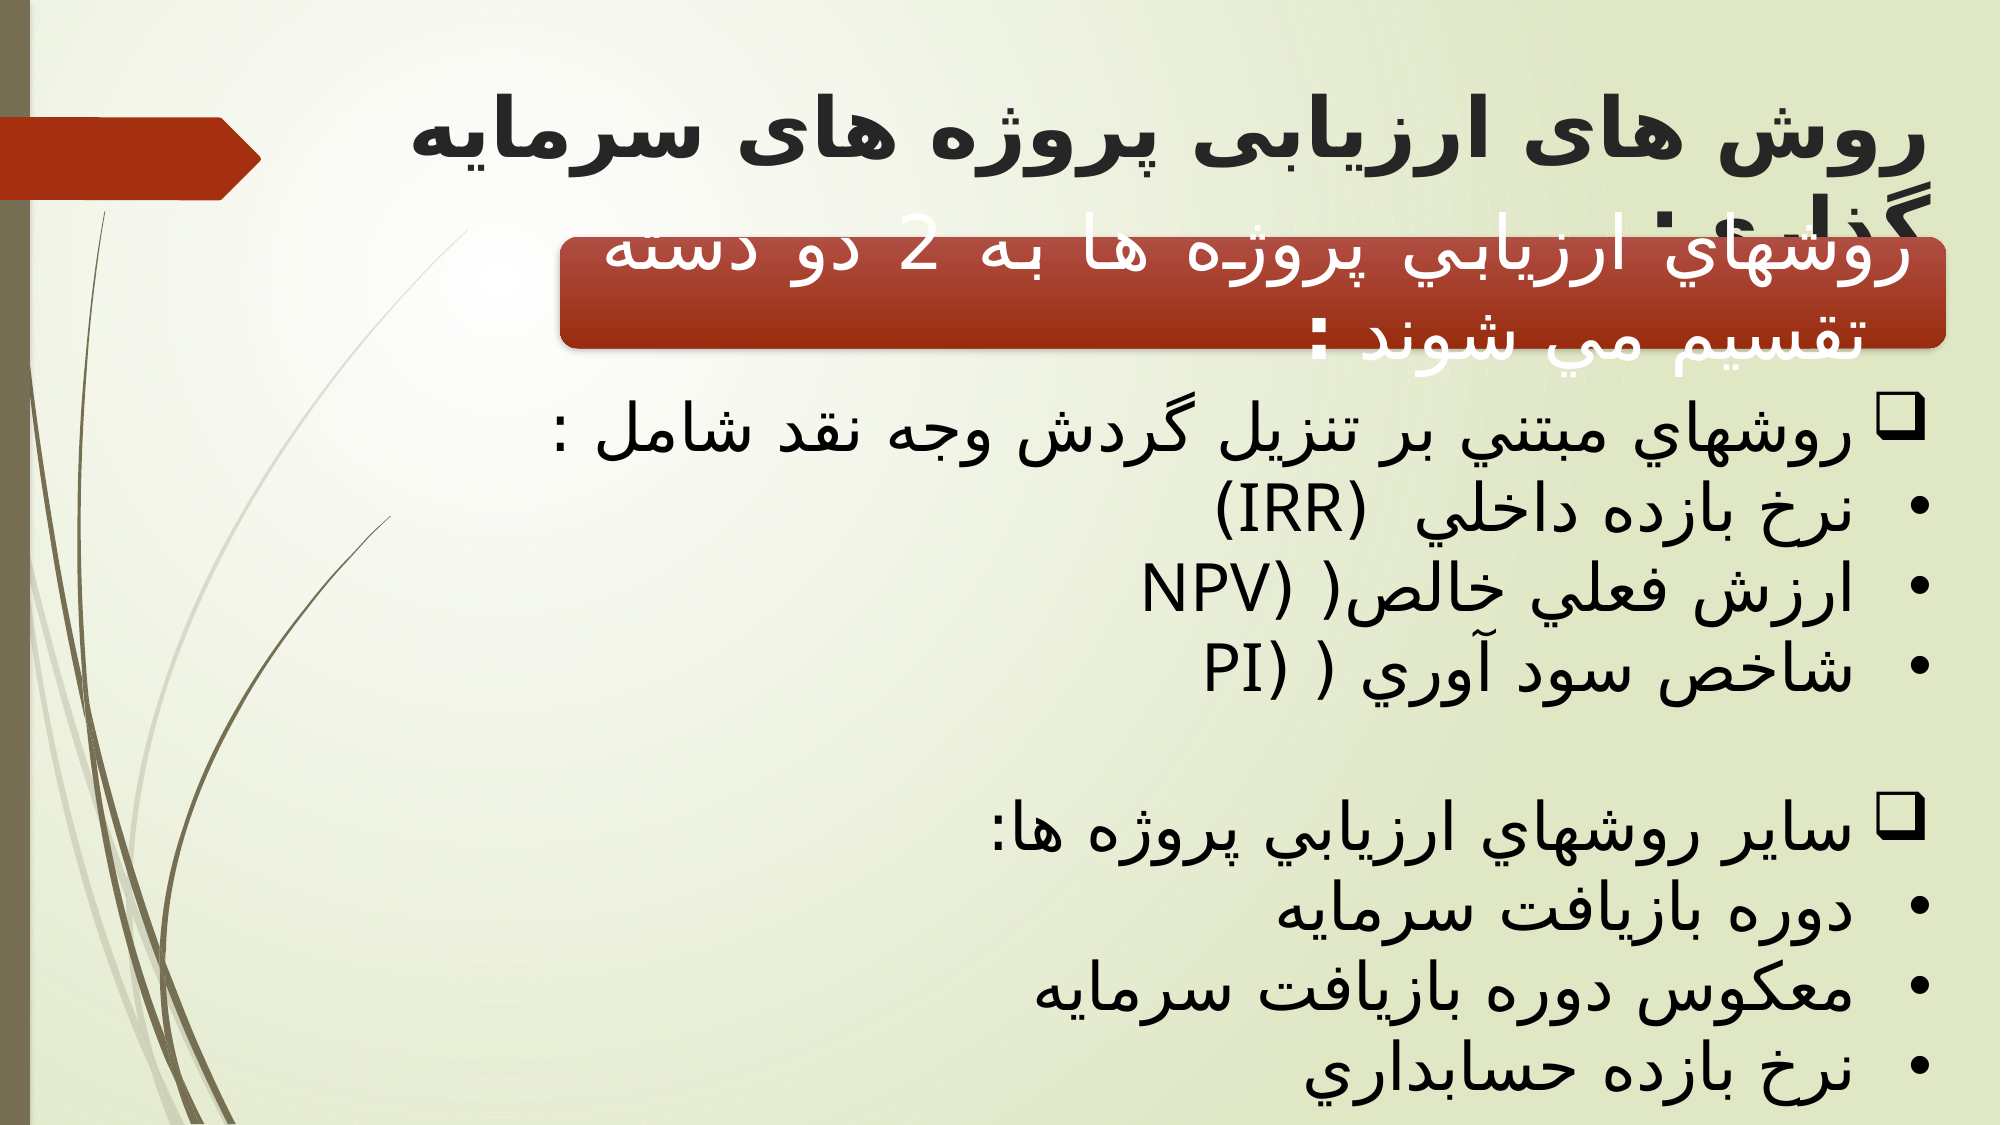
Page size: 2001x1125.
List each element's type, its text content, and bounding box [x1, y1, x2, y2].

text_box روشهاي مبتني بر تنزيل گردش وجه نقد شامل : نرخ بازده داخلي (IRR) ارزش فعلي خالص( (NPV شاخص سود آوري ( (PI ساير روشهاي ارزيابي پروژه ها: دوره بازيافت سرمايه معكوس دوره بازيافت سرمايه نرخ بازده حسابداري [289, 377, 1947, 1112]
title روش های ارزیابی پروژه های سرمایه گذاری: [344, 66, 1947, 226]
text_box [559, 219, 1947, 349]
